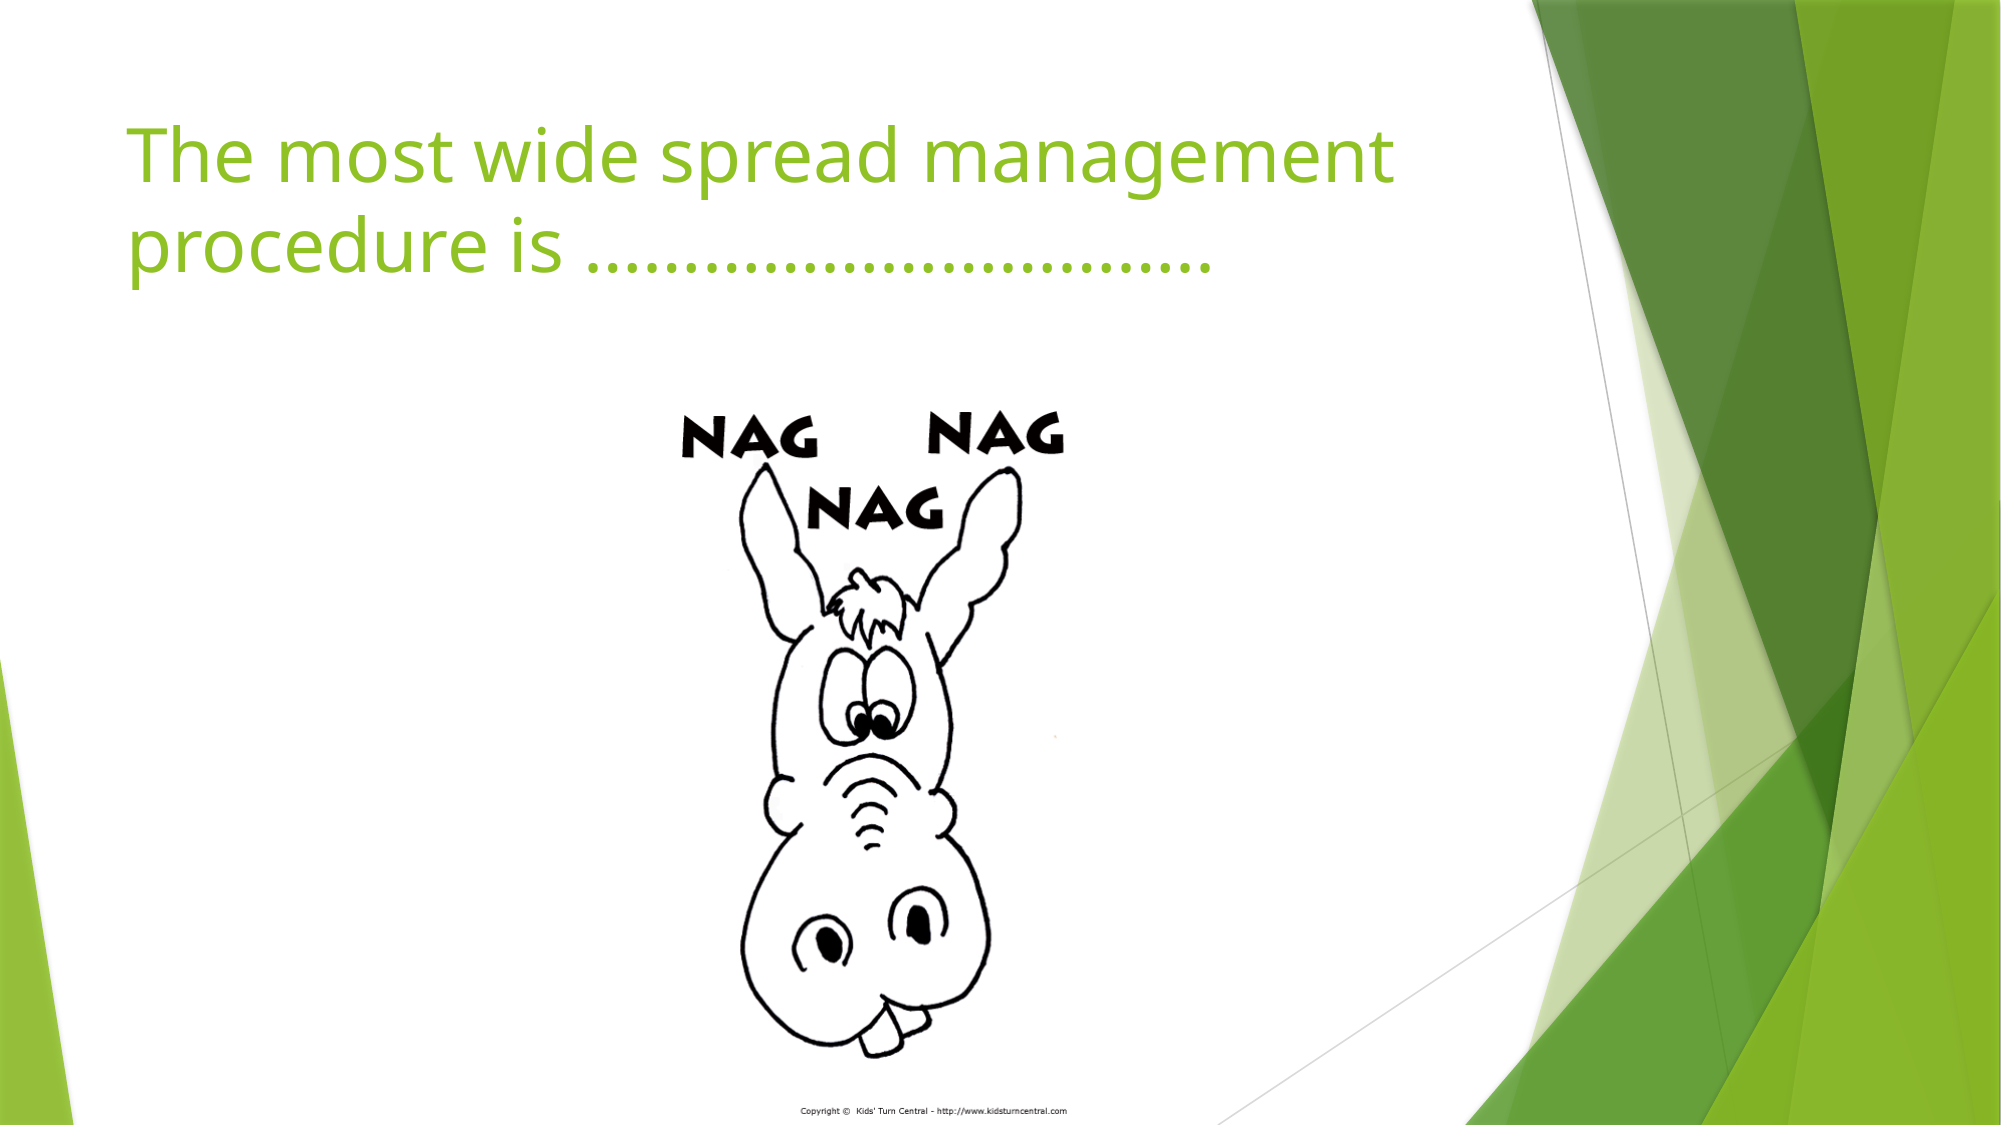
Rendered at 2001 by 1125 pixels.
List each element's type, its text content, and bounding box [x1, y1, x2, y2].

title The most wide spread management procedure is ………………………….. [111, 99, 1522, 317]
picture [671, 402, 1094, 1125]
